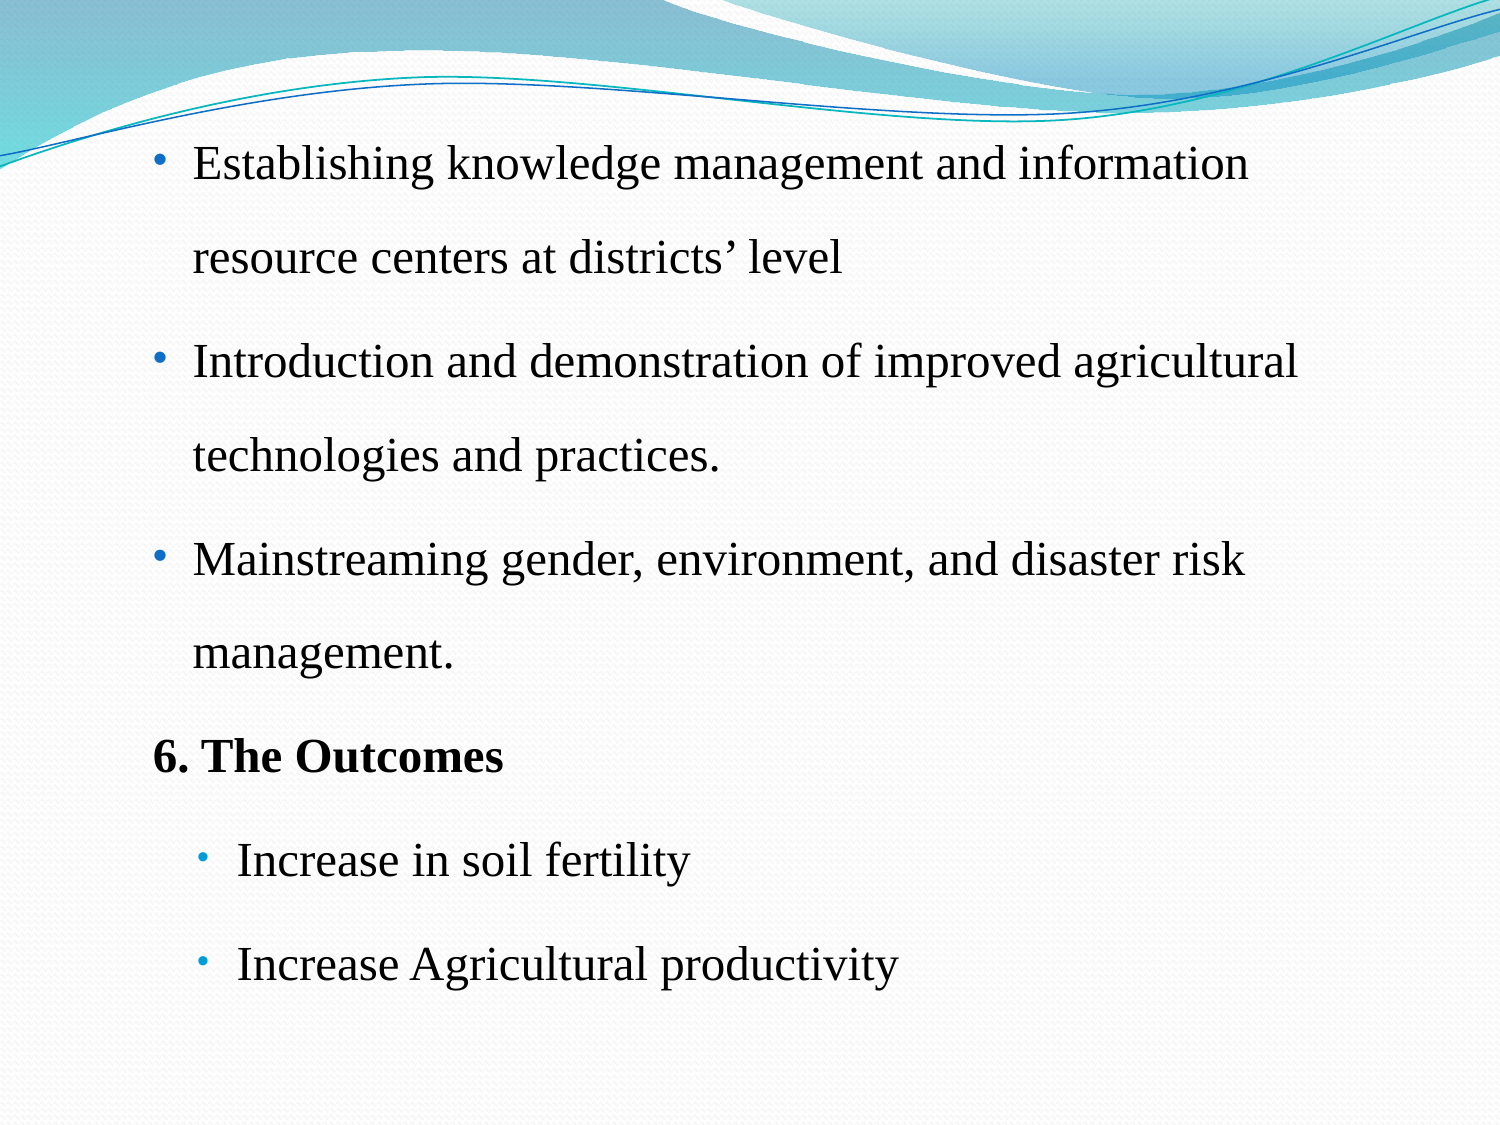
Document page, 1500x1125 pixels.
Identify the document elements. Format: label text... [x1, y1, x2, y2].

list Establishing knowledge management and information resource centers at districts’ level Introduction and demonstration of improved agricultural technologies and practices. Mainstreaming gender, environment, and disaster risk management. 6. The Outcomes Increase in soil fertility Increase Agricultural productivity [75, 87, 1425, 1005]
